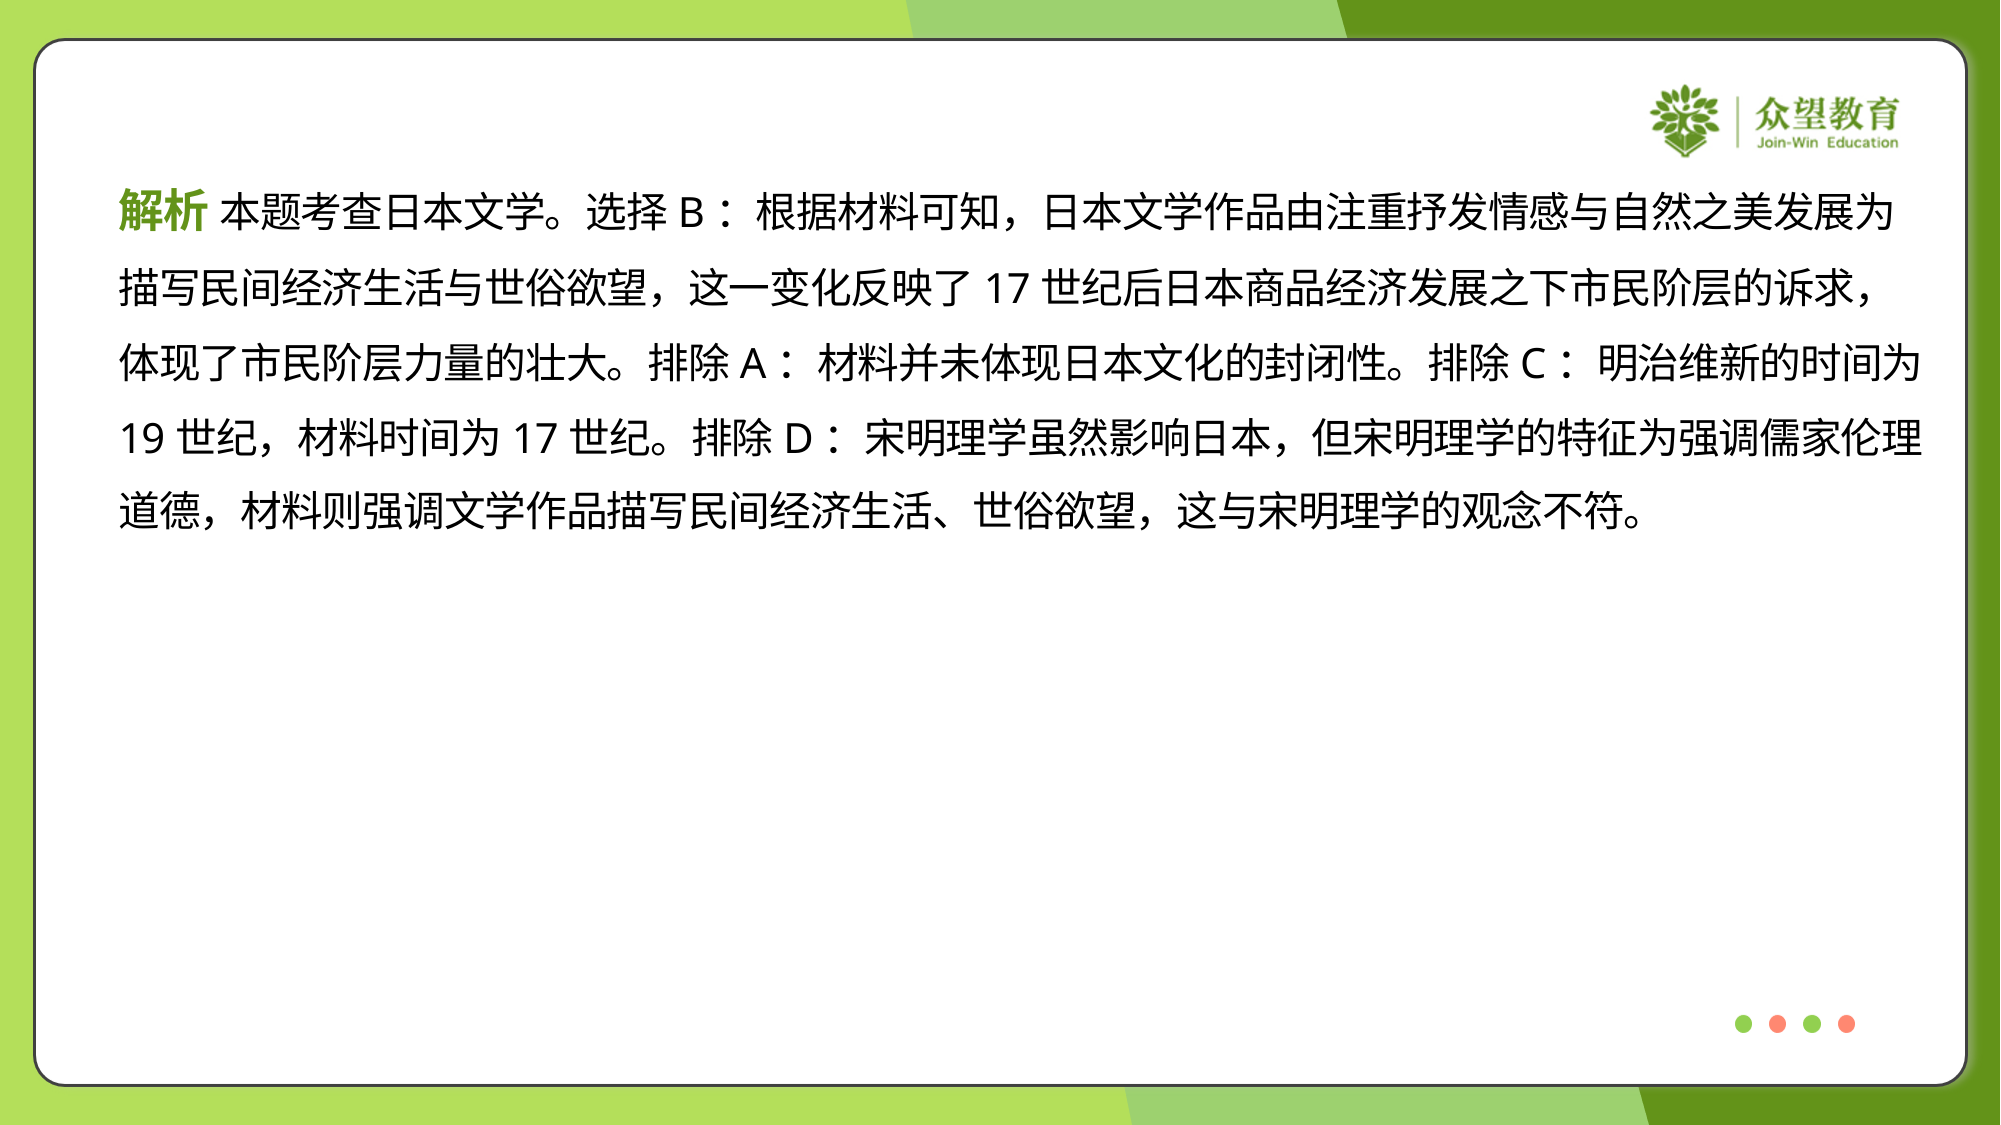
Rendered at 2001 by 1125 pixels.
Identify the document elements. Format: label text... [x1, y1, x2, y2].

picture [0, 0, 2000, 1125]
text_box 解析 本题考查日本文学。选择B：根据材料可知，日本文学作品由注重抒发情感与自然之美发展为 描写民间经济生活与世俗欲望，这一变化反映了17世纪后日本商品经济发展之下市民阶层的诉求， 体现了市民阶层力量的壮大。排除A：材料并未体现日本文化的封闭性。排除C：明治维新的时间为 19世纪，材料时间为17世纪。排除D：宋明理学虽然影响日本，但宋明理学的特征为强调儒家伦理 道德，材料则强调文学作品描写民间经济生活、世俗欲望，这与宋明理学的观念不符。 [118, 159, 1883, 527]
